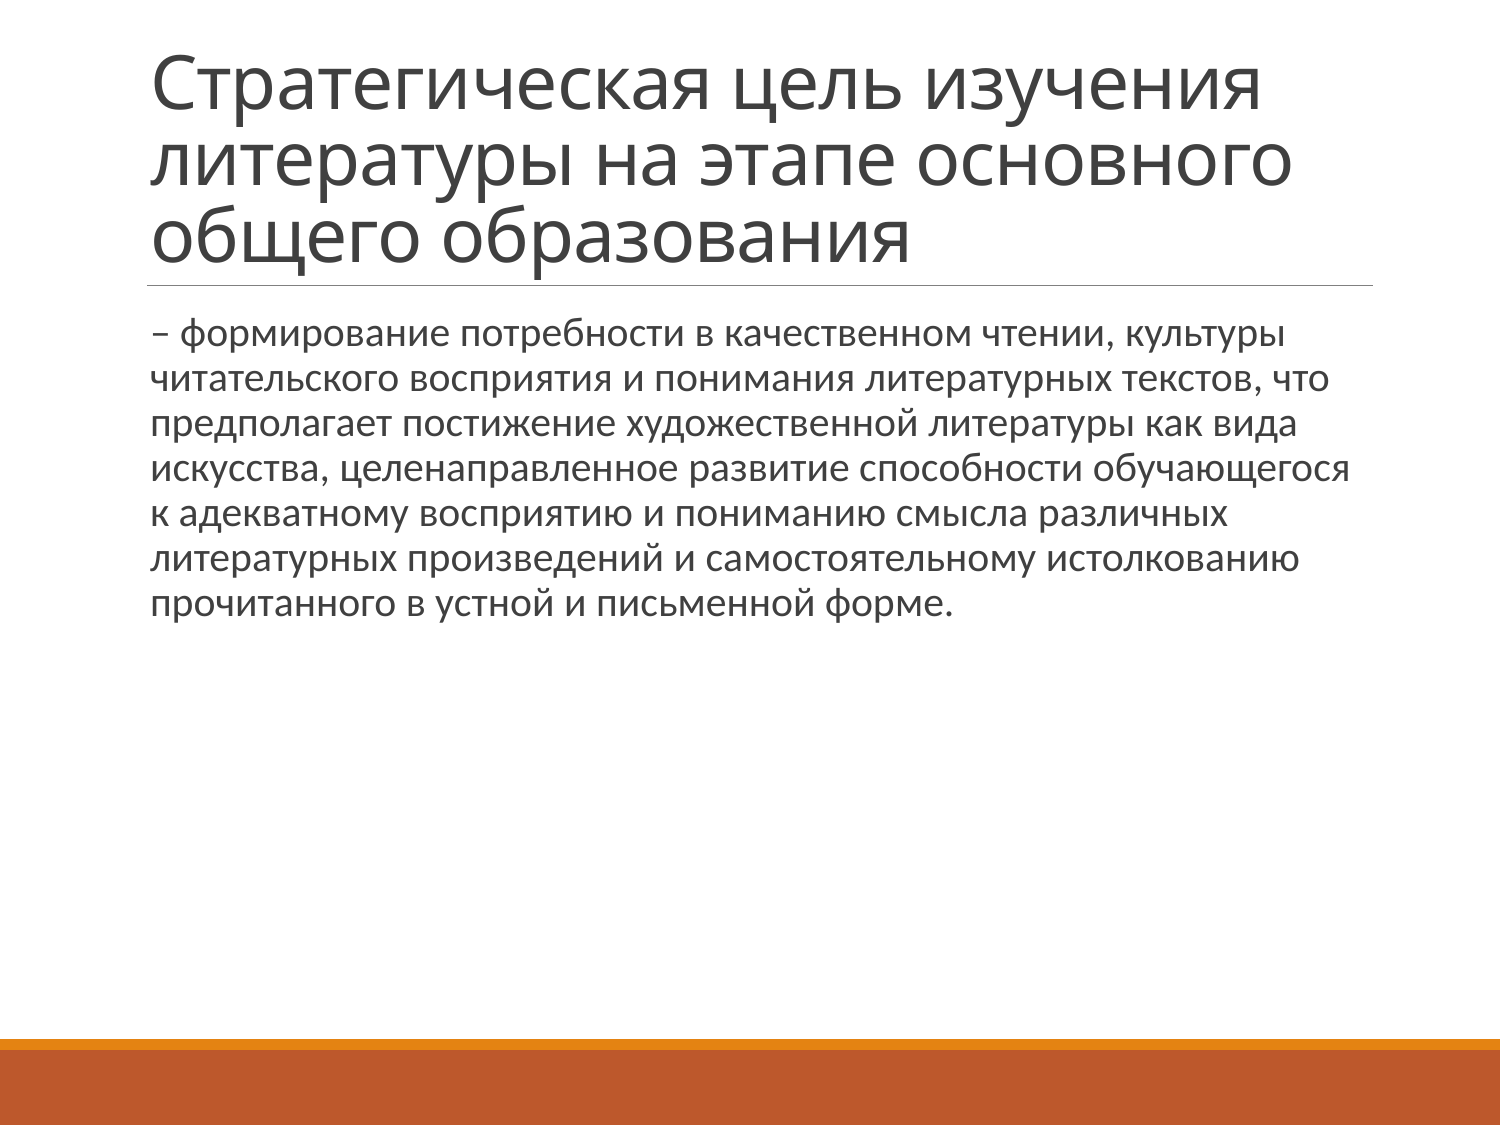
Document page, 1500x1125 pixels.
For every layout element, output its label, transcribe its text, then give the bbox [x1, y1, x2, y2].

list – формирование потребности в качественном чтении, культуры читательского восприятия и понимания литературных текстов, что предполагает постижение художественной литературы как вида искусства, целенаправленное развитие способности обучающегося к адекватному восприятию и пониманию смысла различных литературных произведений и самостоятельному истолкованию прочитанного в устной и письменной форме. [135, 302, 1373, 963]
title Стратегическая цель изучения литературы на этапе основного общего образования [135, 47, 1373, 285]
